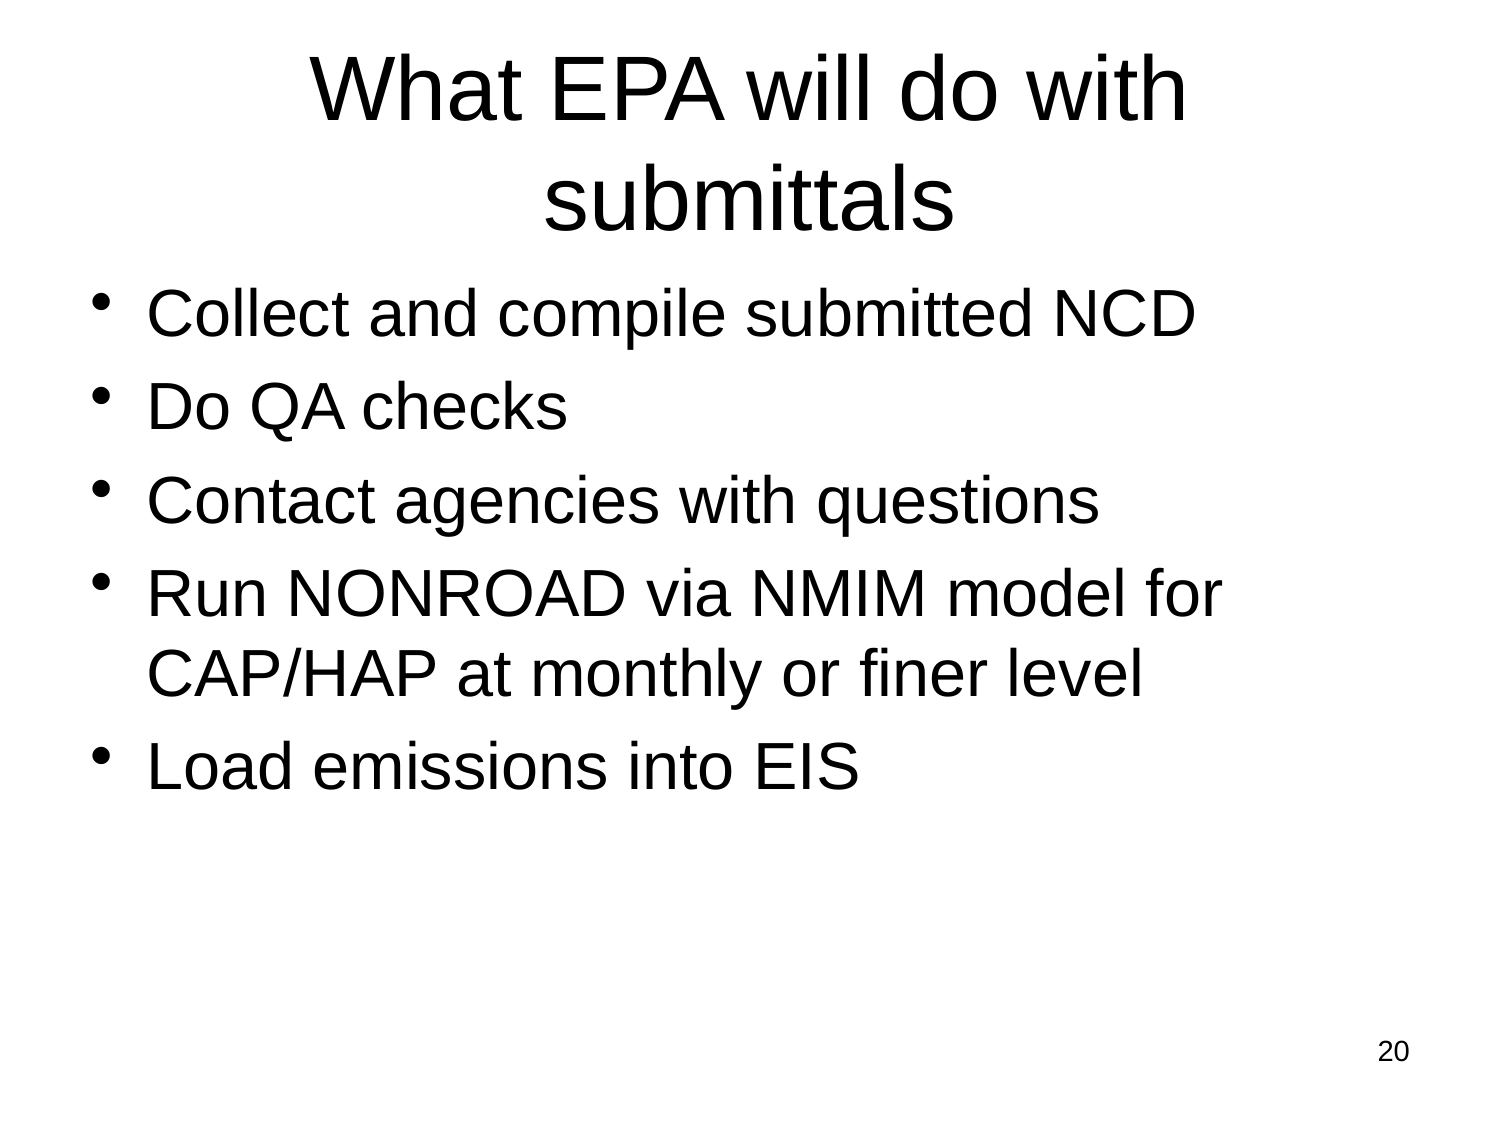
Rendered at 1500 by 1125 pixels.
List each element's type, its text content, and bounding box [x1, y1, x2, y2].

list Collect and compile submitted NCD Do QA checks Contact agencies with questions Run NONROAD via NMIM model for CAP/HAP at monthly or finer level Load emissions into EIS [74, 262, 1426, 1006]
slide_number 20 [1074, 1024, 1426, 1103]
title What EPA will do with submittals [74, 44, 1426, 233]
